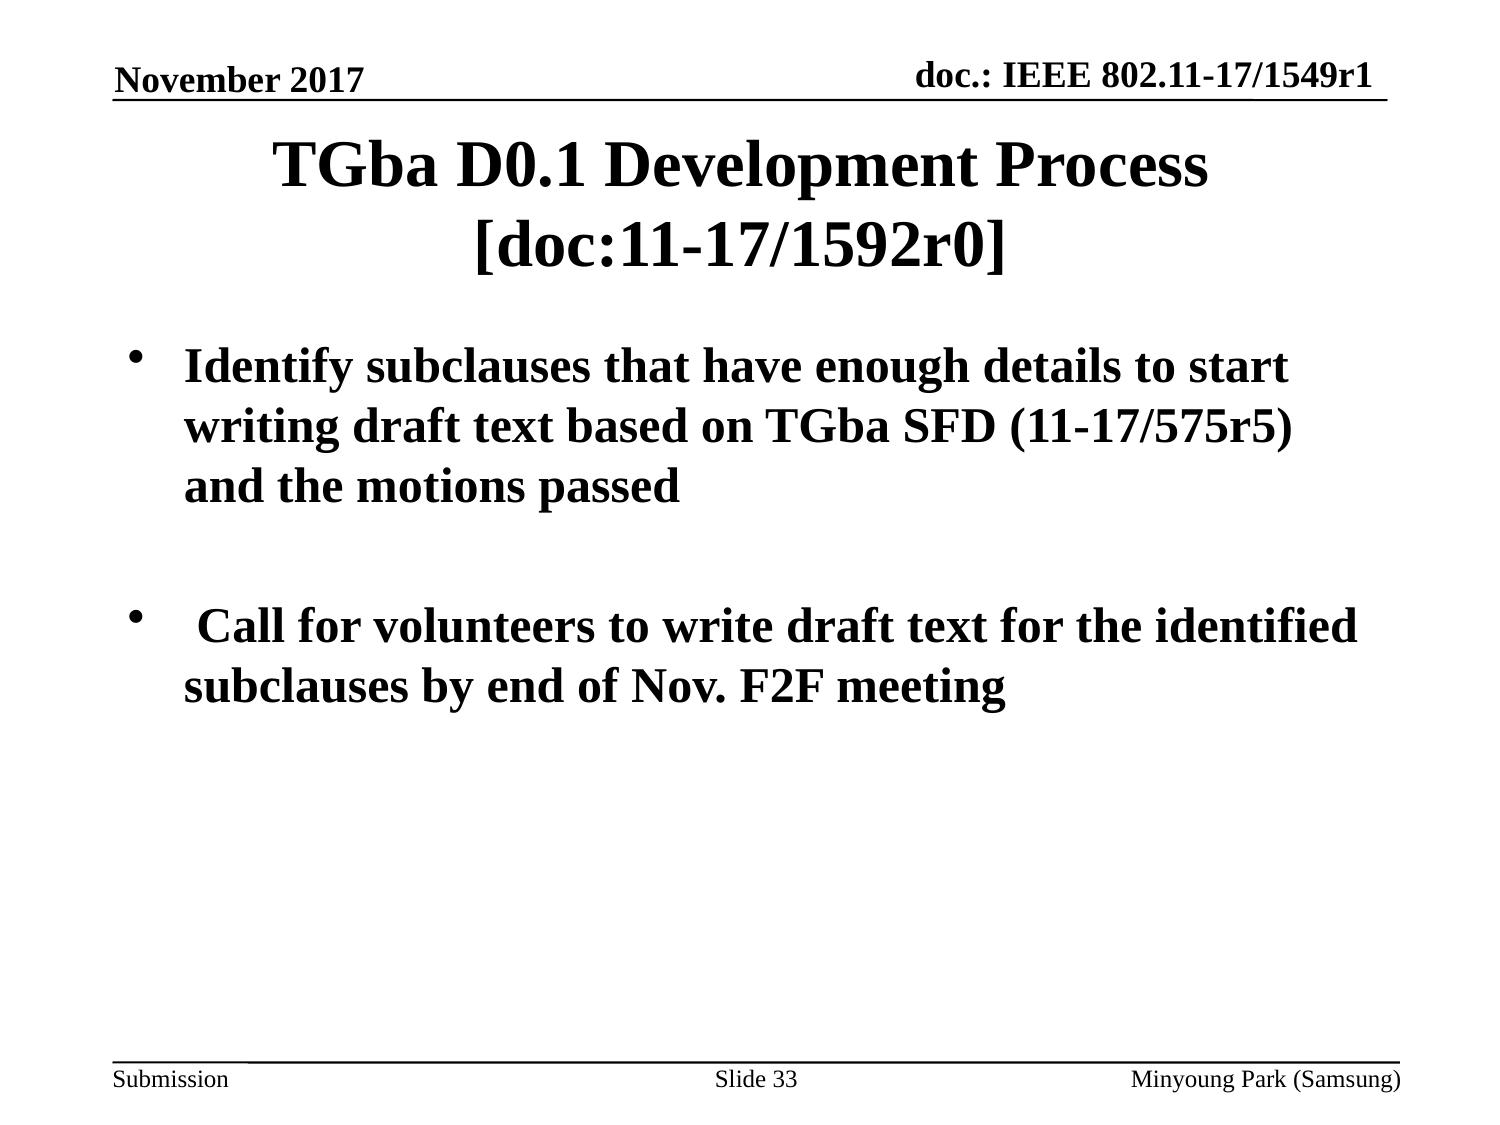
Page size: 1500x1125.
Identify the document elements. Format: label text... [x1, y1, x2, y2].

list Identify subclauses that have enough details to start writing draft text based on TGba SFD (11-17/575r5) and the motions passed Call for volunteers to write draft text for the identified subclauses by end of Nov. F2F meeting [112, 324, 1388, 1000]
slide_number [114, 54, 374, 101]
slide_number Slide 33 [712, 1061, 800, 1093]
title TGba D0.1 Development Process [doc:11-17/1592r0] [112, 112, 1388, 288]
footer Minyoung Park (Samsung) [949, 1061, 1402, 1093]
